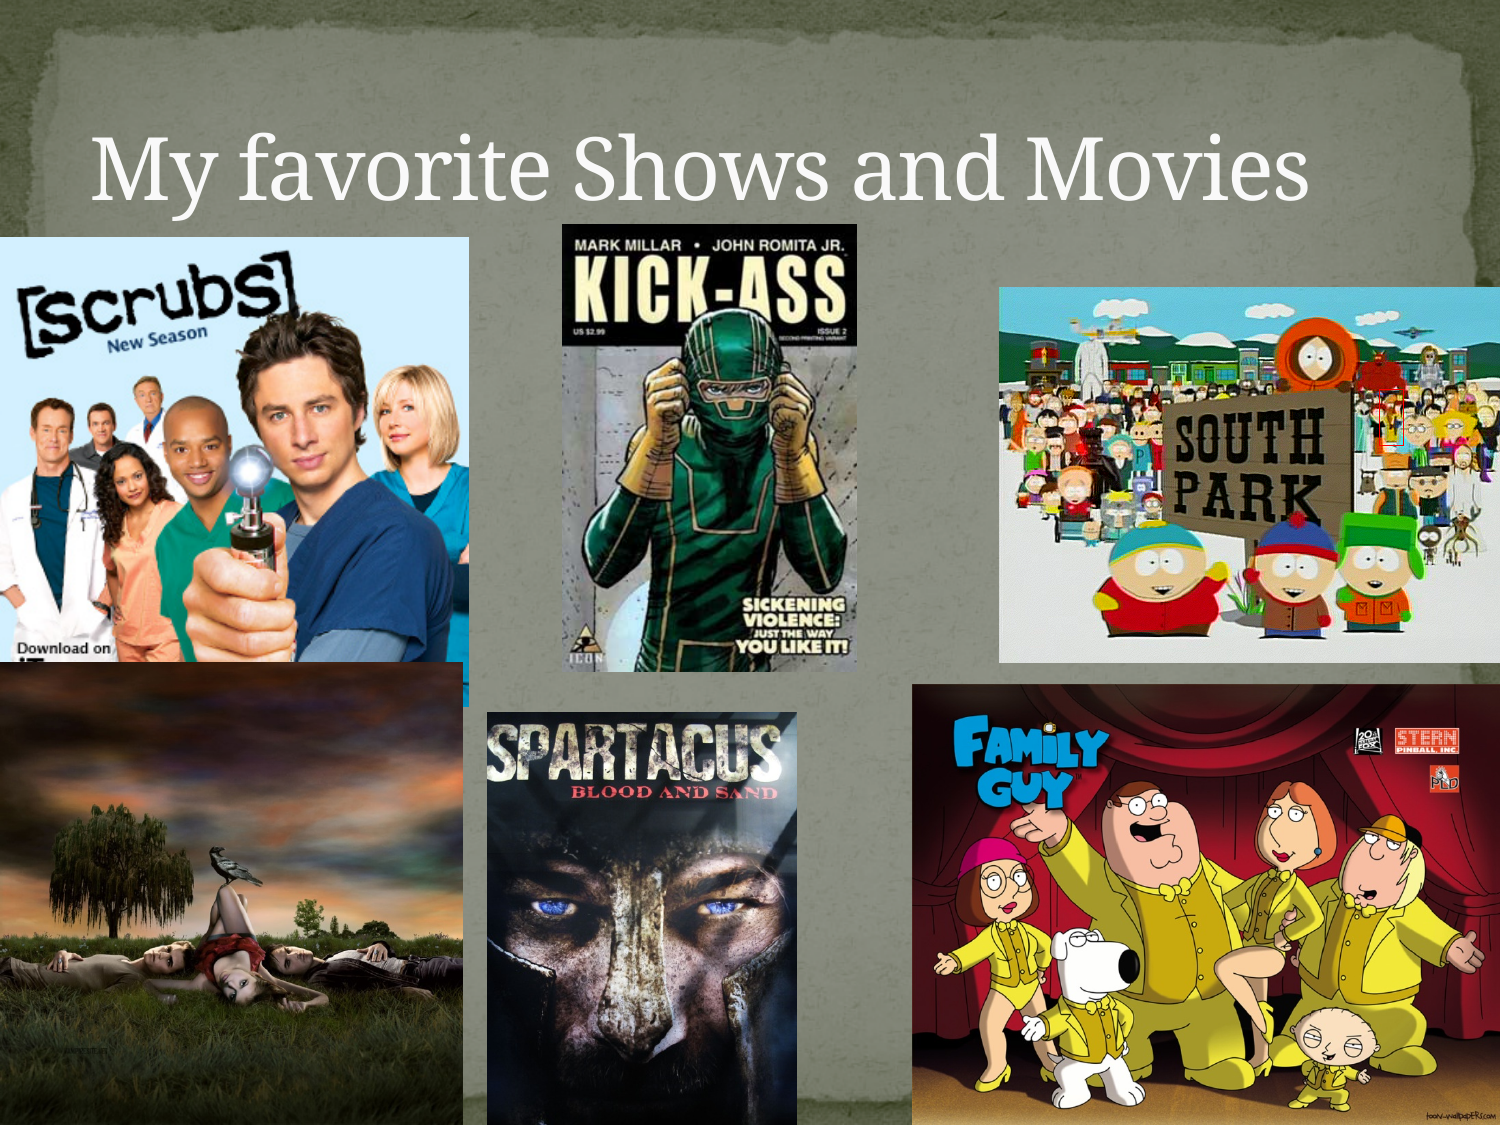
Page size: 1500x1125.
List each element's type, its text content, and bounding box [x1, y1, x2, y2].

picture [999, 287, 1500, 663]
picture [487, 712, 797, 1125]
picture [562, 224, 857, 672]
title My favorite Shows and Movies [74, 24, 1425, 225]
picture [0, 237, 469, 1125]
picture [912, 684, 1500, 1125]
